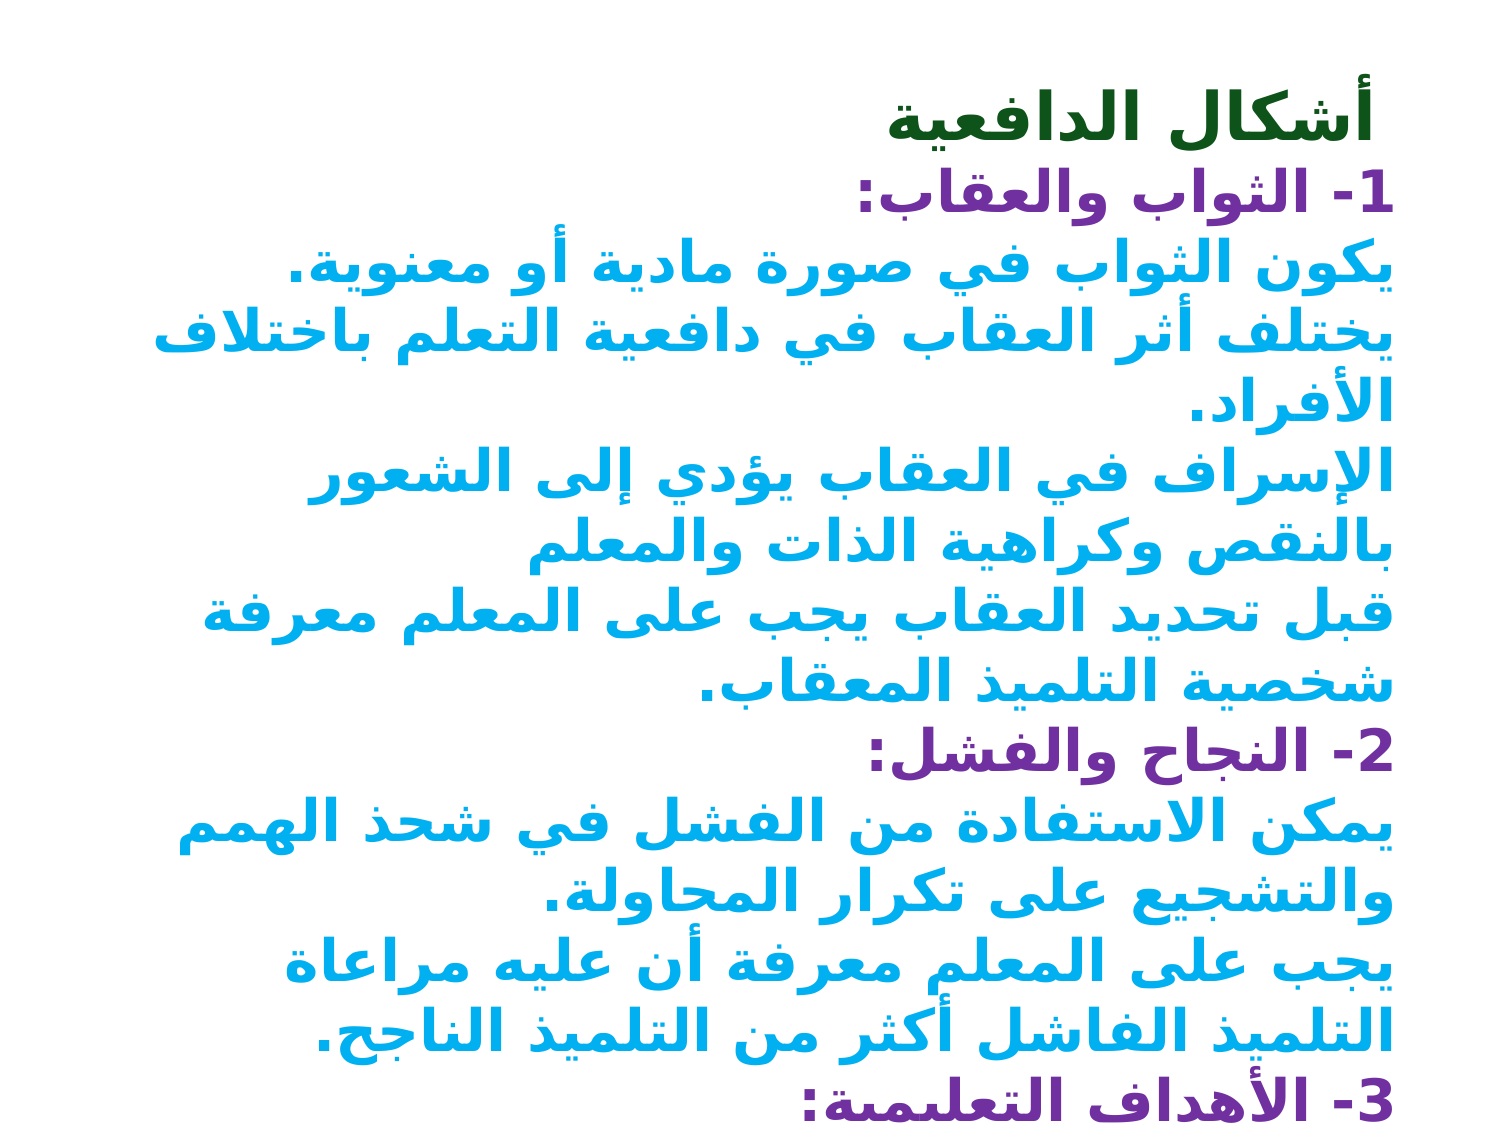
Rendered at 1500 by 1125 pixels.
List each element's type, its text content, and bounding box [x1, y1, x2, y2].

text_box أشكال الدافعية 1- الثواب والعقاب: يكون الثواب في صورة مادية أو معنوية. يختلف أثر العقاب في دافعية التعلم باختلاف الأفراد. الإسراف في العقاب يؤدي إلى الشعور بالنقص وكراهية الذات والمعلم قبل تحديد العقاب يجب على المعلم معرفة شخصية التلميذ المعقاب. 2- النجاح والفشل: يمكن الاستفادة من الفشل في شحذ الهمم والتشجيع على تكرار المحاولة. يجب على المعلم معرفة أن عليه مراعاة التلميذ الفاشل أكثر من التلميذ الناجح. 3- الأهداف التعليمية: تعريف المتعلمين وإطلاعهم على أهداف الدروس حافزًا قويًا لهم لمواصلة لاتعلم من أجل تحقيق الأهداف المعلنة. [123, 66, 1412, 1125]
